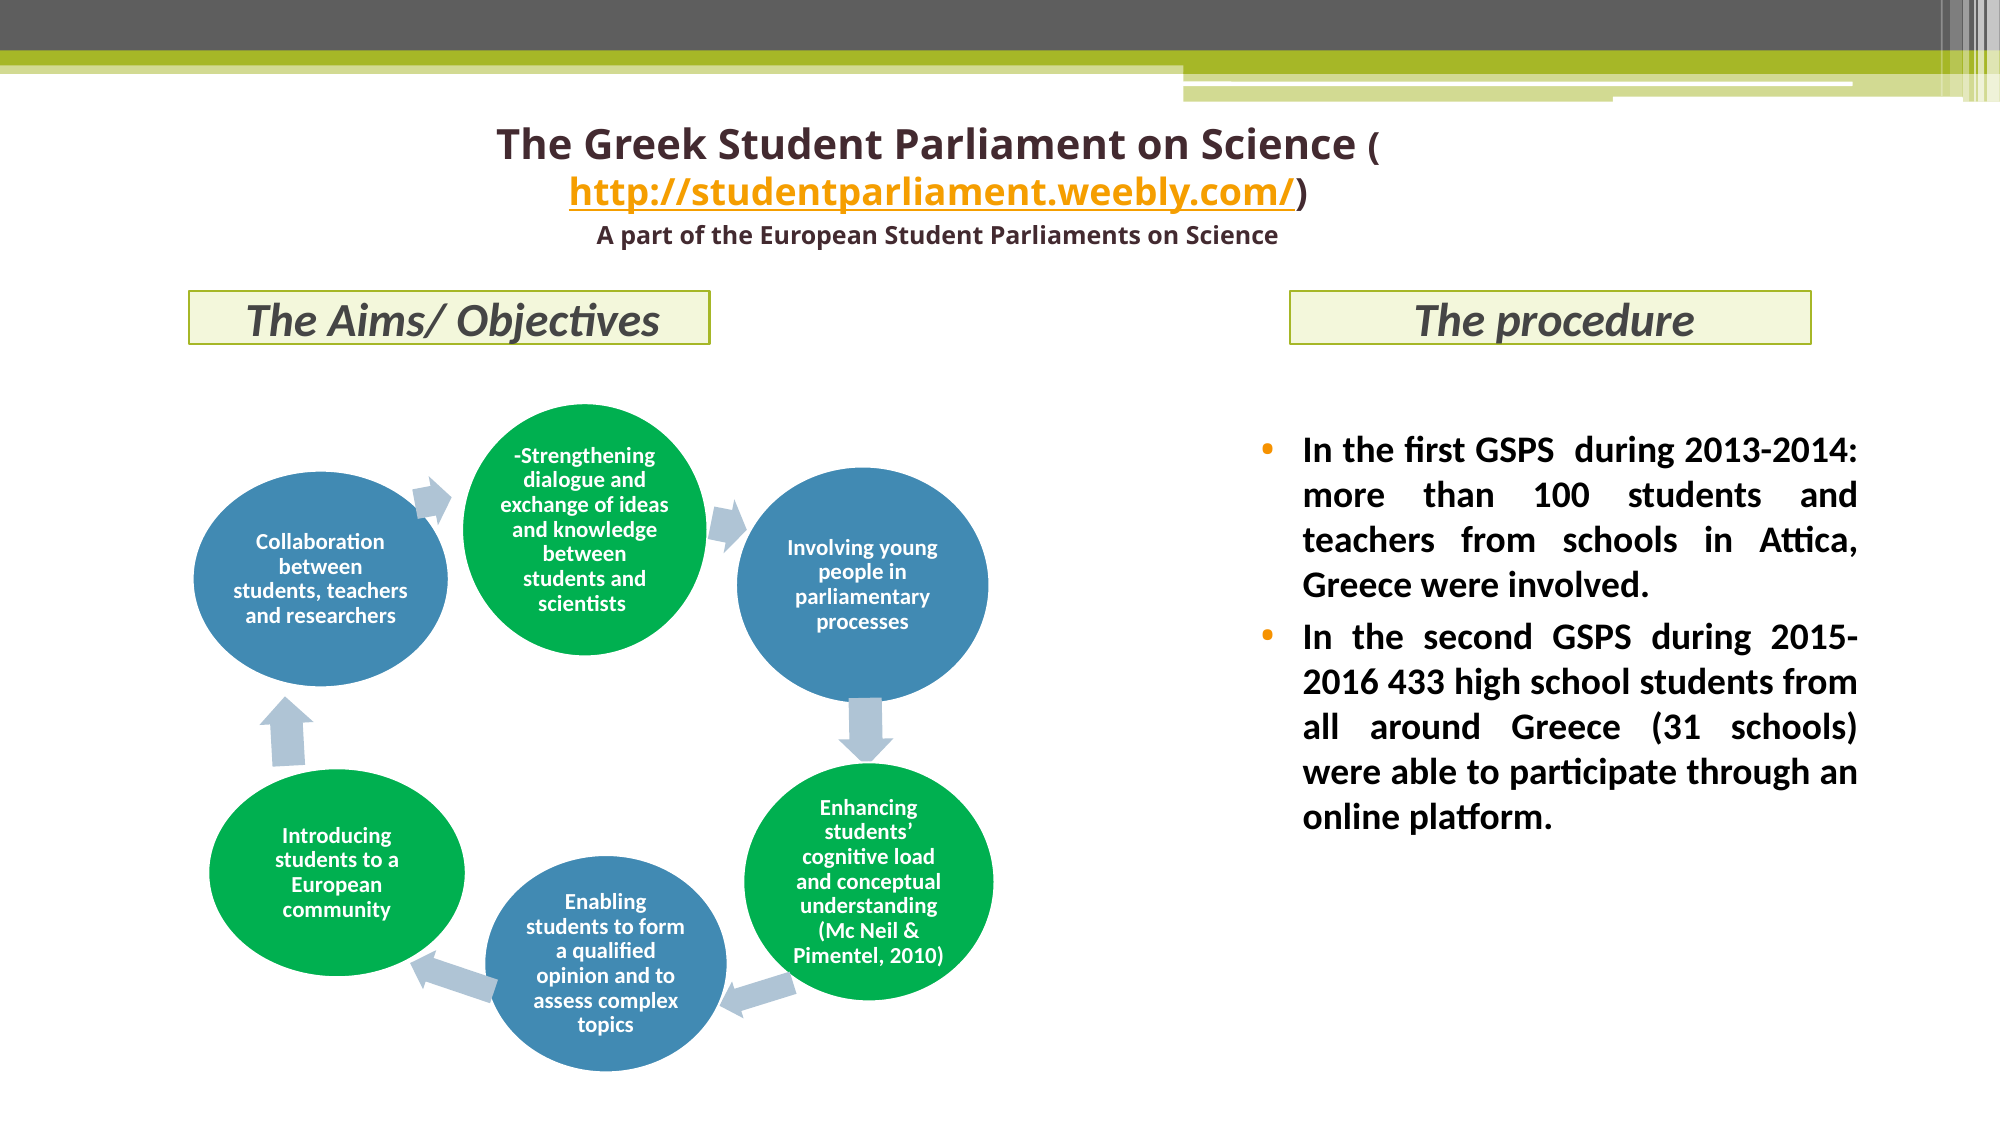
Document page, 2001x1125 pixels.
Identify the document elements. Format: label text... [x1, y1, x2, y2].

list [14, 381, 1141, 1037]
list The procedure [1289, 290, 1812, 345]
list The Aims/ Objectives [188, 290, 711, 345]
title The Greek Student Parliament on Science (http://studentparliament.weebly.com/) A part of the European Student Parliaments on Science [167, 112, 1709, 255]
list In the first GSPS during 2013-2014: more than 100 students and teachers from schools in Attica, Greece were involved. In the second GSPS during 2015-2016 433 high school students from all around Greece (31 schools) were able to participate through an online platform. [1227, 418, 1874, 880]
